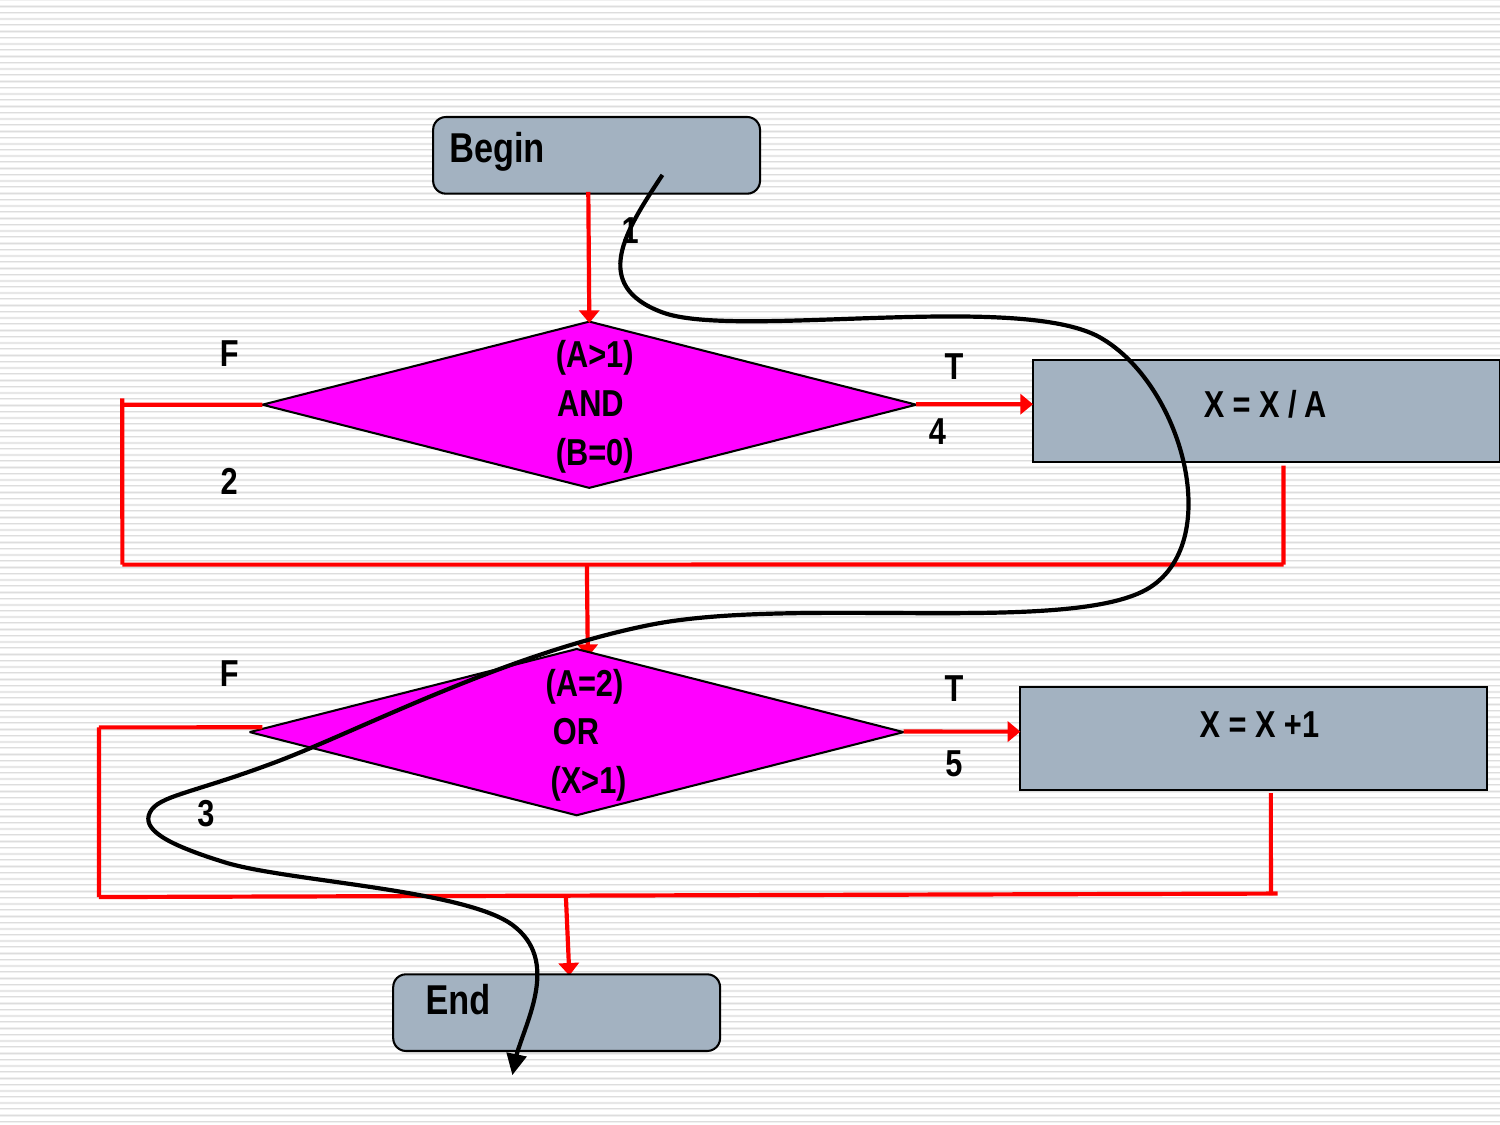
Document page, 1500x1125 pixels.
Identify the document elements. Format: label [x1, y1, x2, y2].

text_box [98, 113, 1500, 1052]
text_box [508, 1059, 525, 1075]
picture [0, 0, 1500, 1125]
